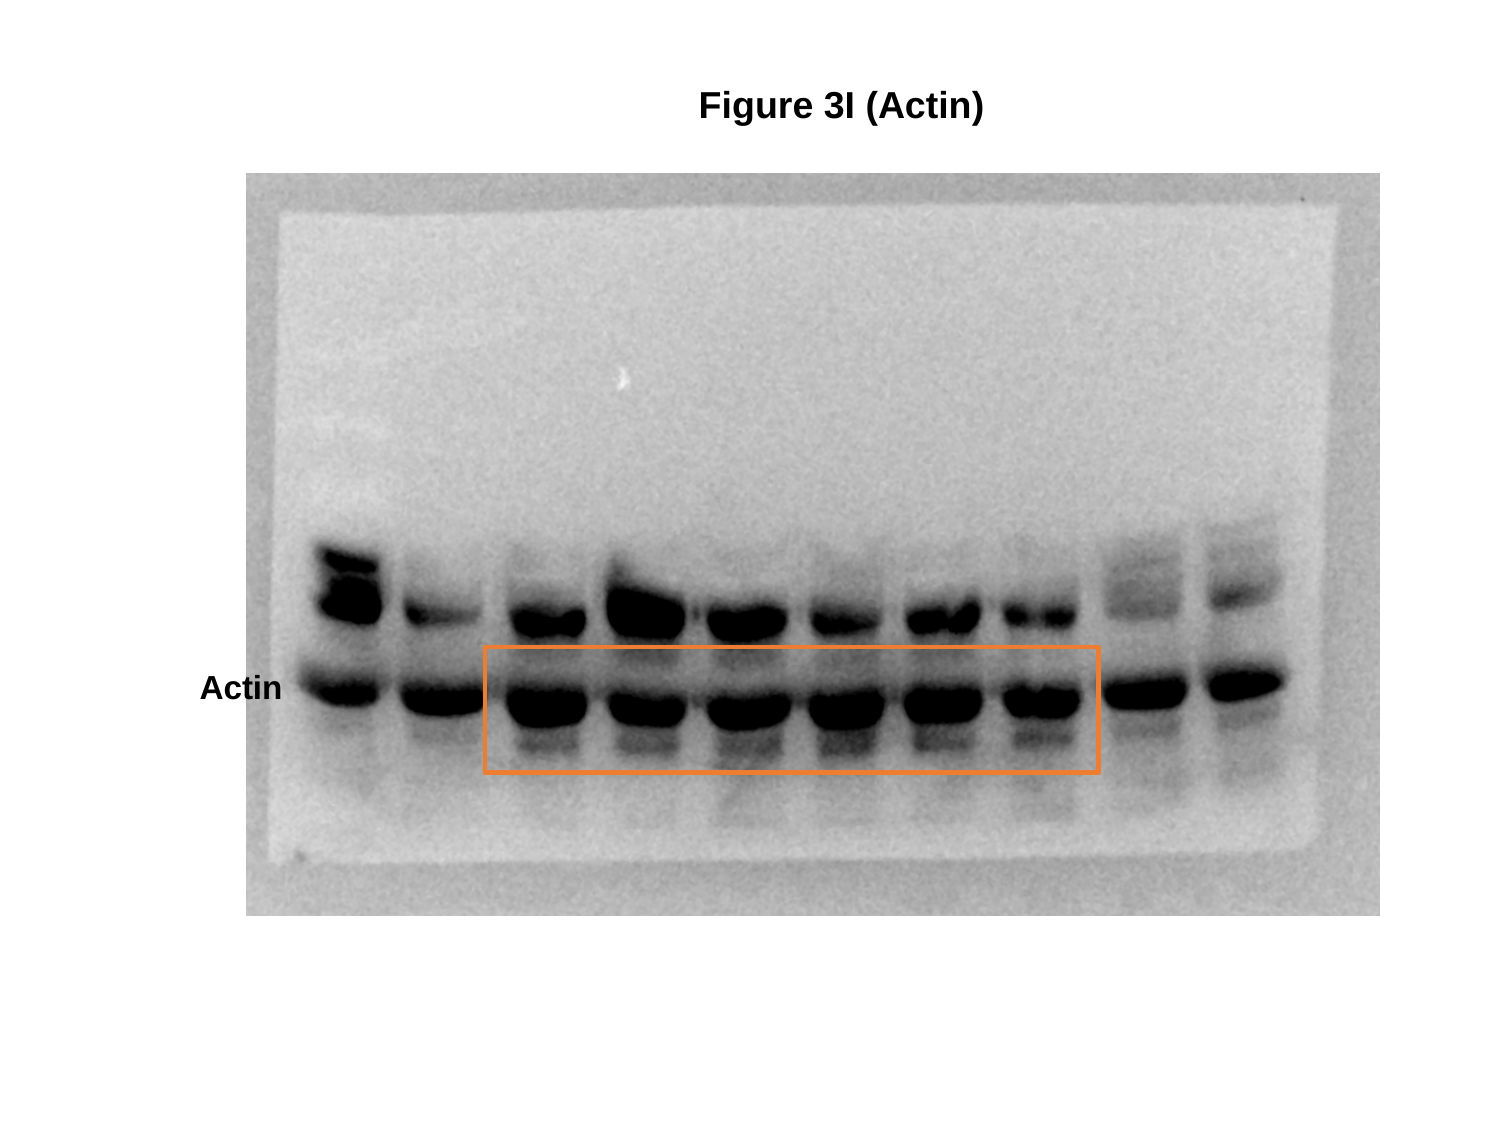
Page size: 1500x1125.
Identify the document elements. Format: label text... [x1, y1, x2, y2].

picture [245, 173, 1380, 916]
text_box Actin [184, 659, 245, 714]
text_box Figure 3I (Actin) [683, 73, 1007, 133]
